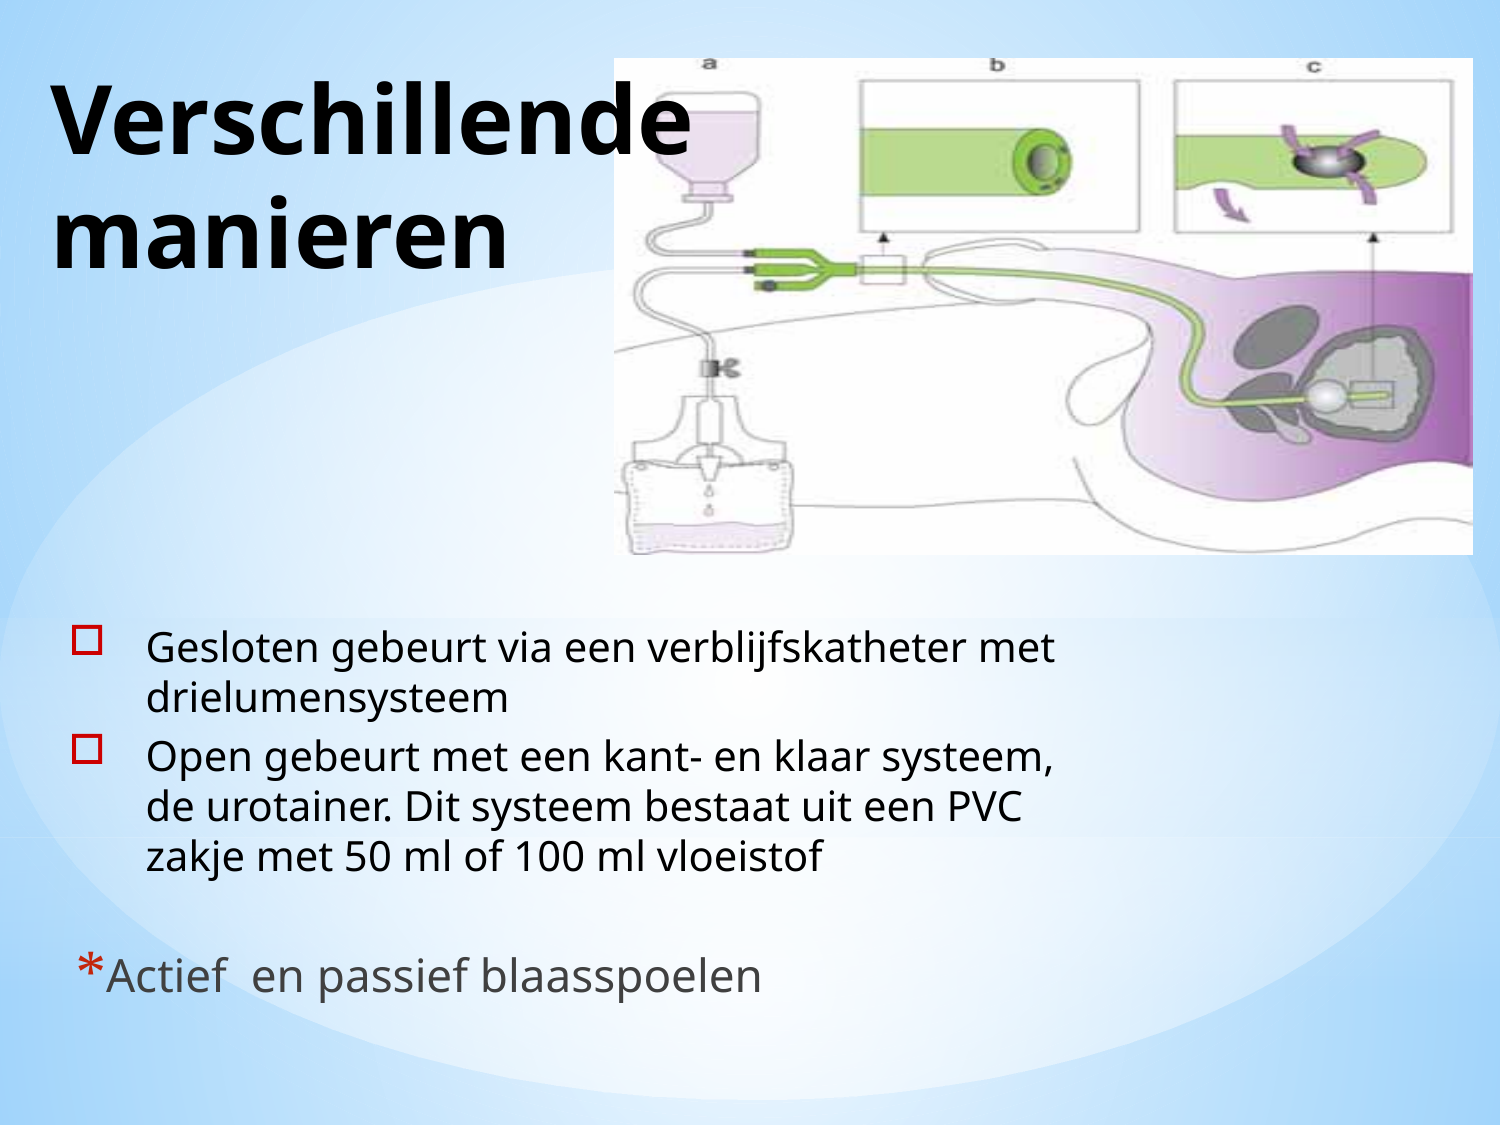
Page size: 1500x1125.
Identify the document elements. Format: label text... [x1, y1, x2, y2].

title Verschillende manieren [35, 50, 1104, 239]
list Gesloten gebeurt via een verblijfskatheter met drielumensysteem Open gebeurt met een kant- en klaar systeem, de urotainer. Dit systeem bestaat uit een PVC zakje met 50 ml of 100 ml vloeistof Actief en passief blaasspoelen [53, 554, 1104, 1125]
picture [614, 57, 1473, 556]
